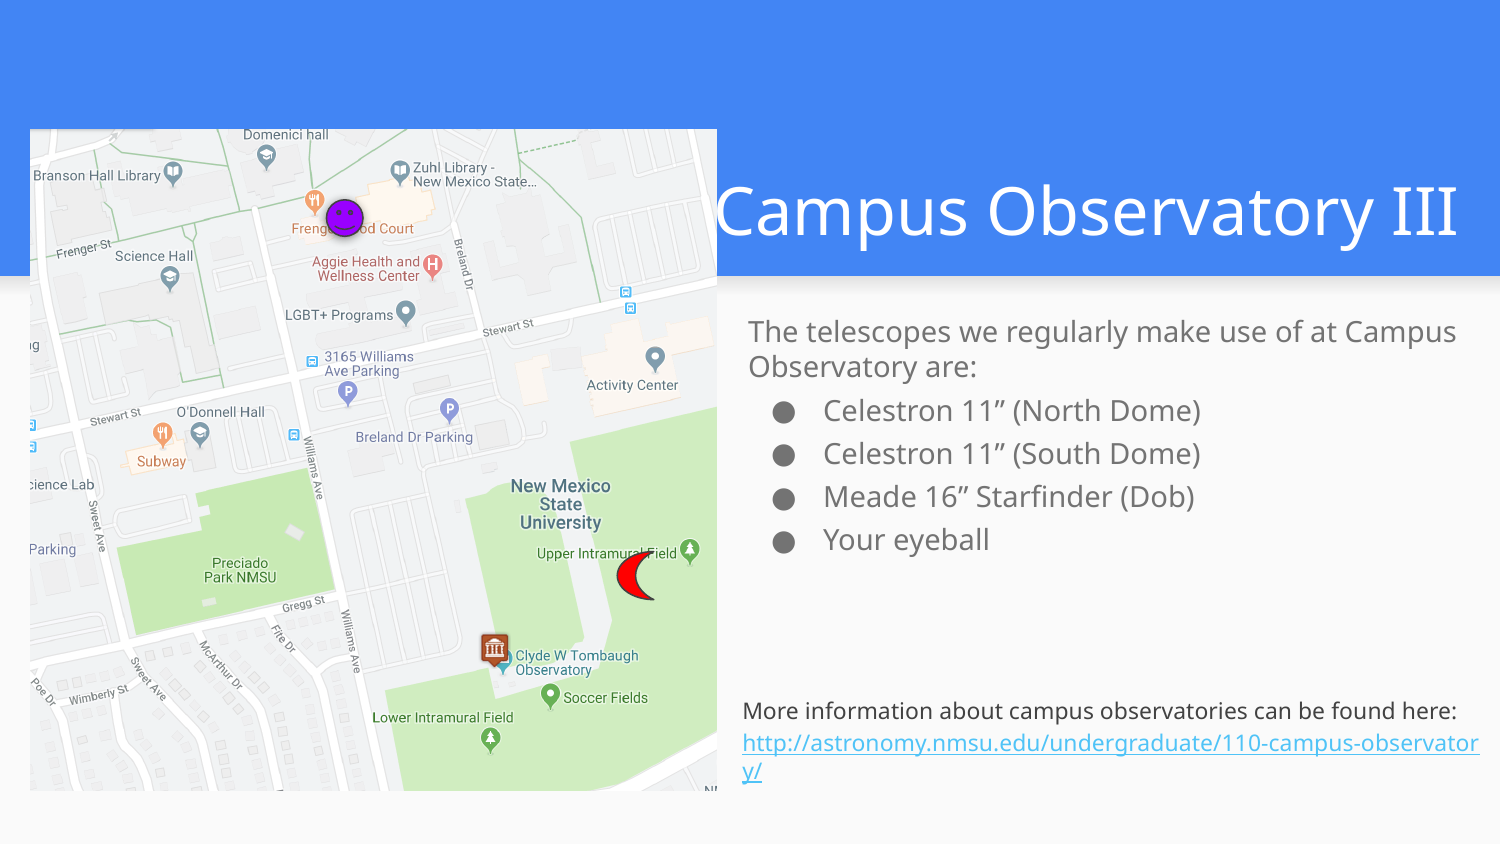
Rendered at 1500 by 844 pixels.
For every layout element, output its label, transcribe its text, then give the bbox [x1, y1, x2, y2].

text_box The telescopes we regularly make use of at Campus Observatory are: Celestron 11” (North Dome) Celestron 11” (South Dome) Meade 16” Starfinder (Dob) Your eyeball [733, 298, 1476, 576]
picture [29, 129, 717, 791]
text_box More information about campus observatories can be found here: http://astronomy.nmsu.edu/undergraduate/110-campus-observatory/ [727, 677, 1500, 822]
title Campus Observatory III [244, 107, 1476, 265]
